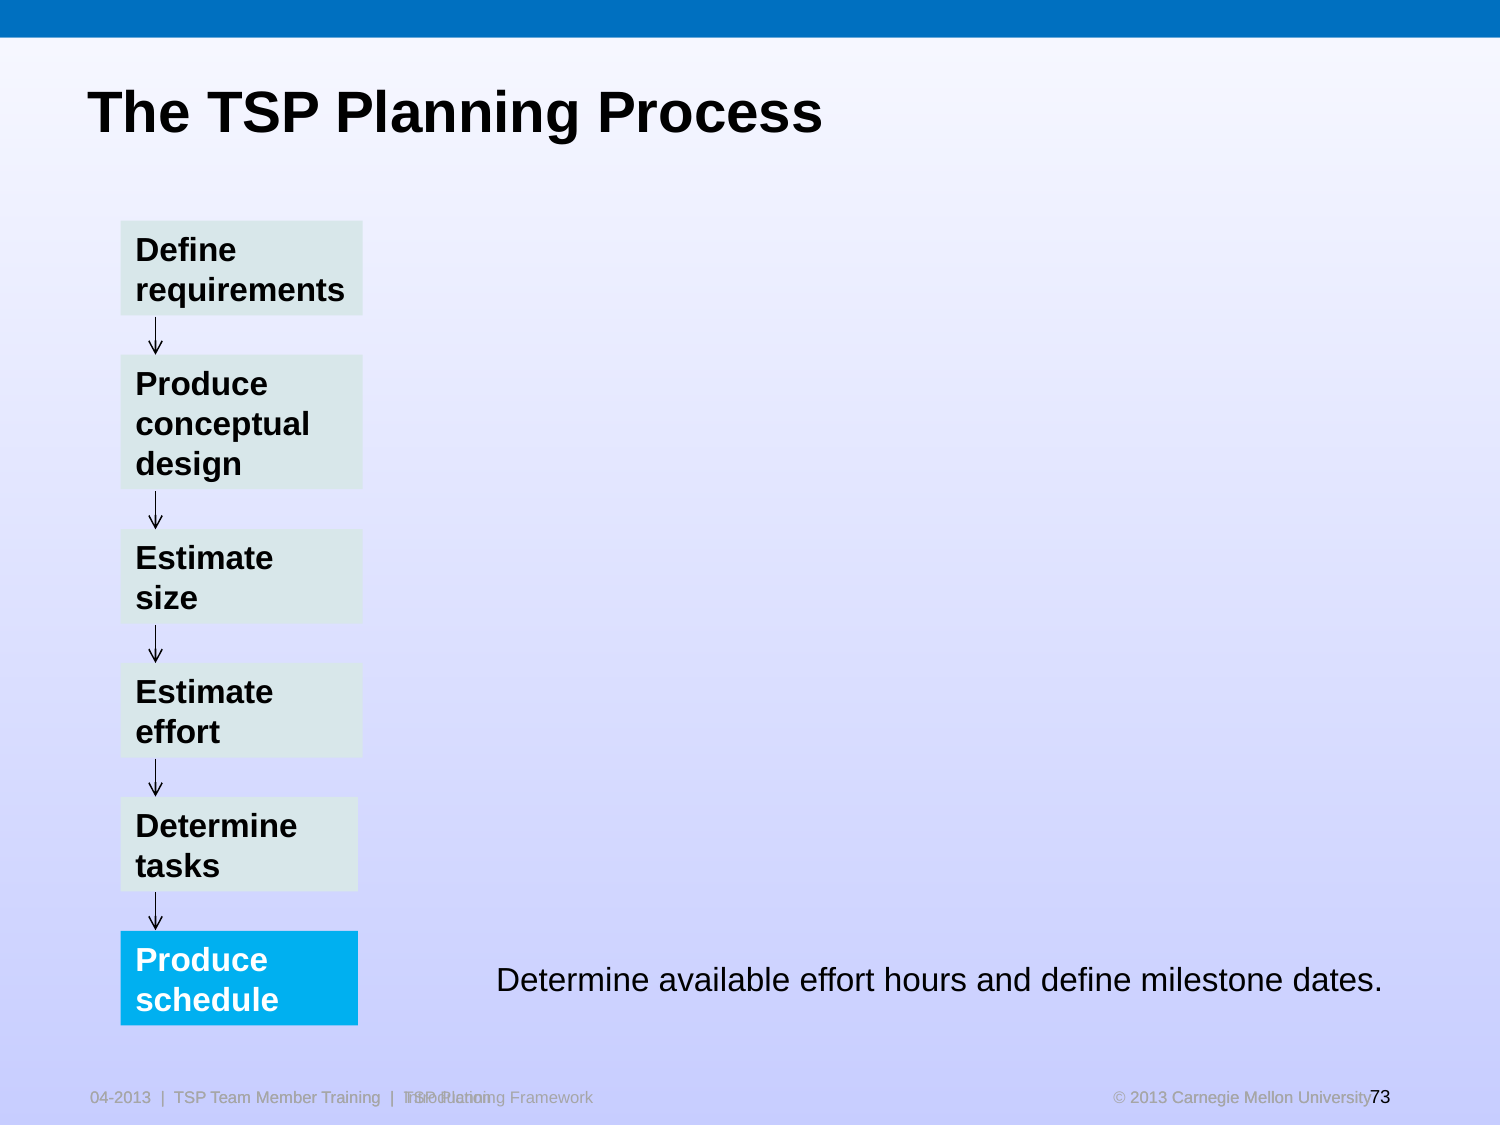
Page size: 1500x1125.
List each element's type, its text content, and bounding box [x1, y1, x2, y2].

title The TSP Planning Process [87, 87, 1439, 226]
text_box Produce schedule [120, 930, 358, 1026]
text_box Define requirements [120, 220, 363, 316]
text_box Determine tasks [120, 796, 358, 892]
text_box Produce conceptual design [120, 354, 363, 490]
text_box Determine available effort hours and define milestone dates. [481, 951, 1400, 1006]
text_box Estimate effort [120, 662, 363, 758]
text_box Estimate size [120, 529, 363, 624]
